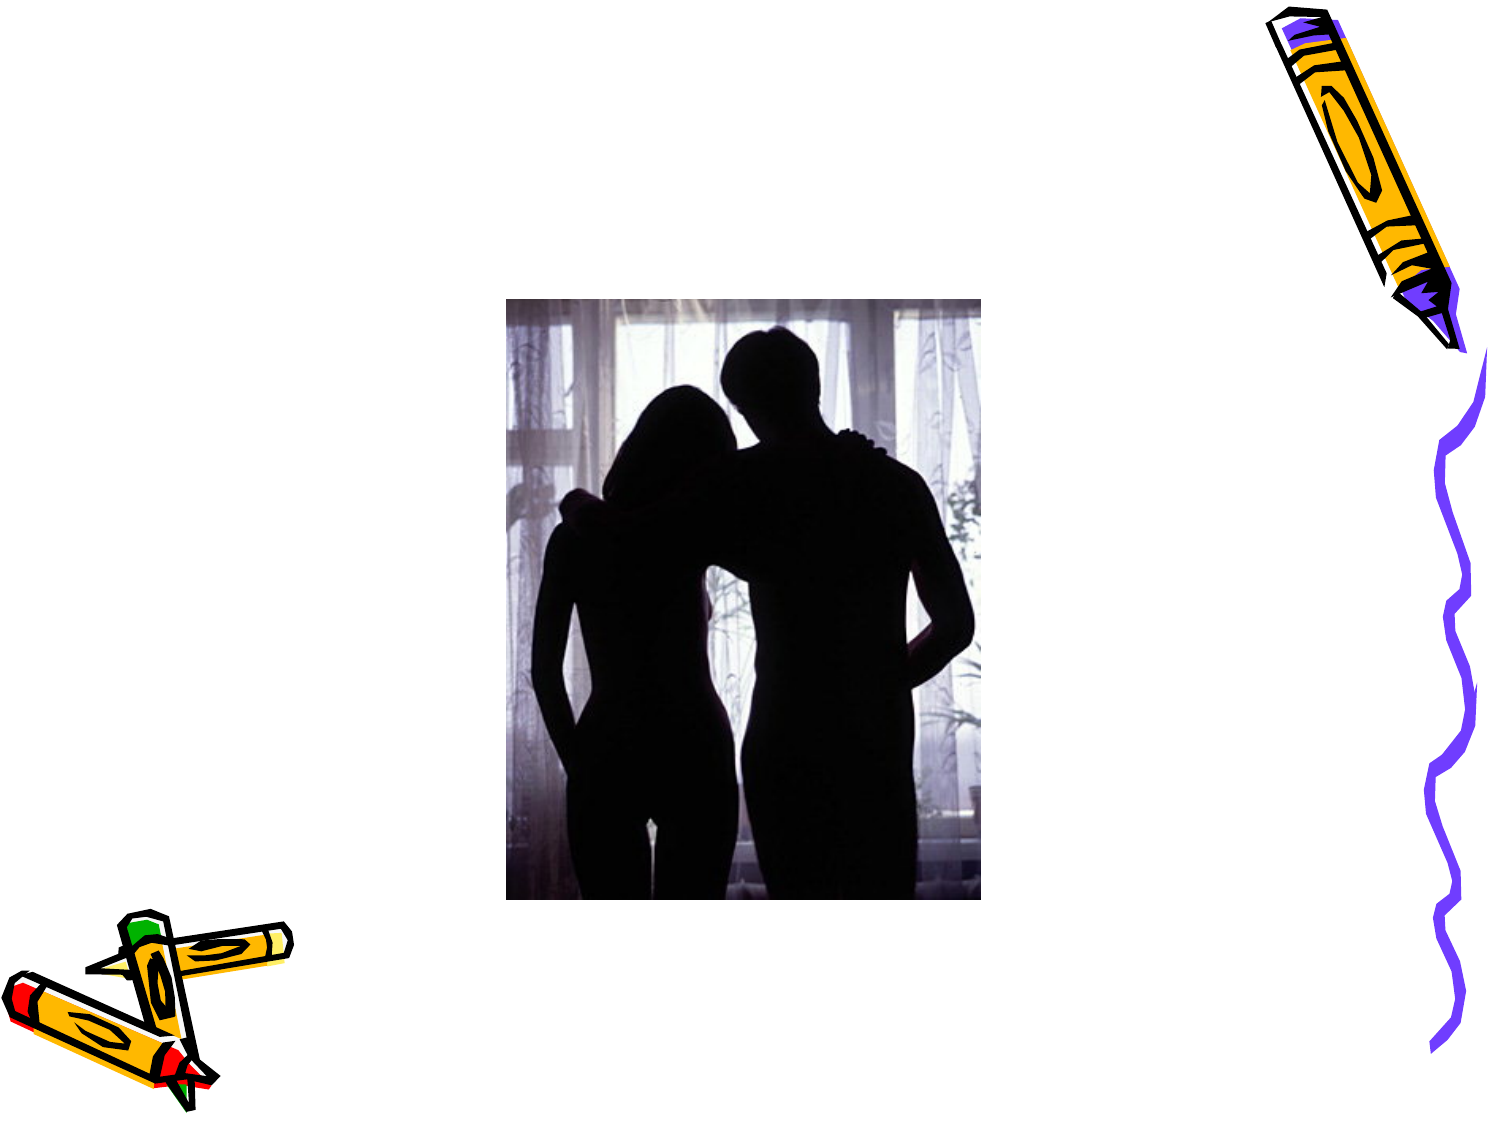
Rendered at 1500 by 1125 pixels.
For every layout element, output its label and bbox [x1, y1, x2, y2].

list [506, 299, 981, 901]
